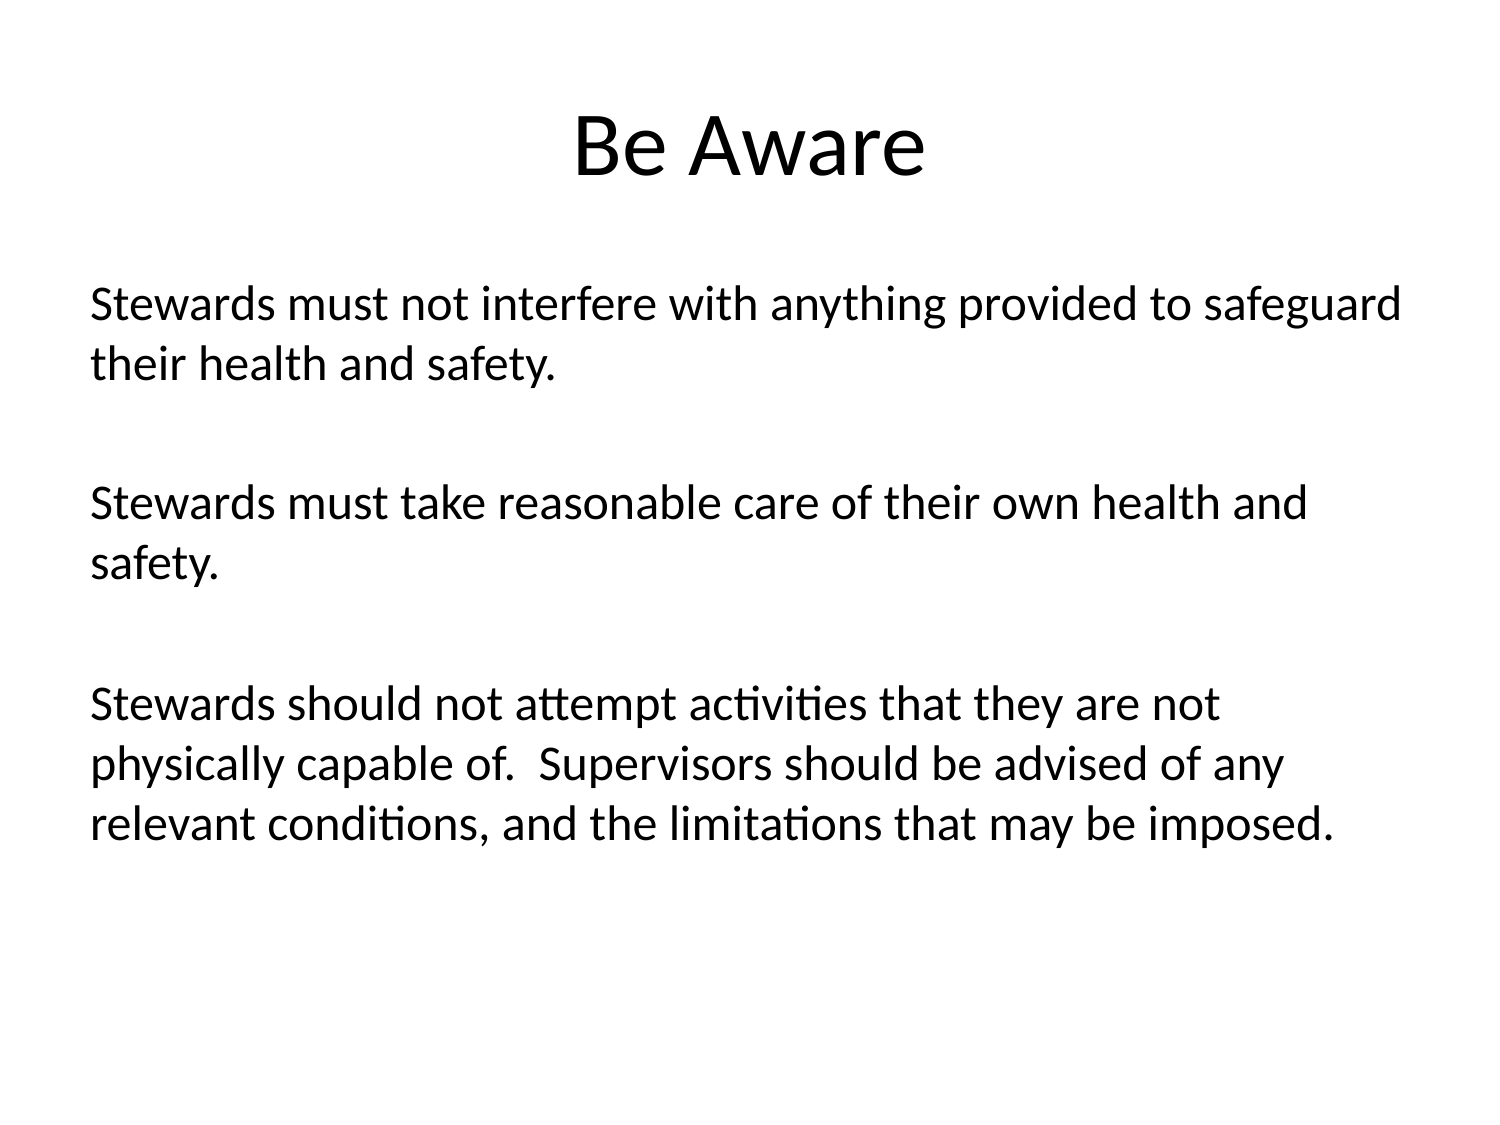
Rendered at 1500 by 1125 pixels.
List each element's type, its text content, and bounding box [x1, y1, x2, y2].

list Stewards must not interfere with anything provided to safeguard their health and safety. Stewards must take reasonable care of their own health and safety. Stewards should not attempt activities that they are not physically capable of. Supervisors should be advised of any relevant conditions, and the limitations that may be imposed. [75, 262, 1425, 1005]
title Be Aware [75, 45, 1425, 233]
